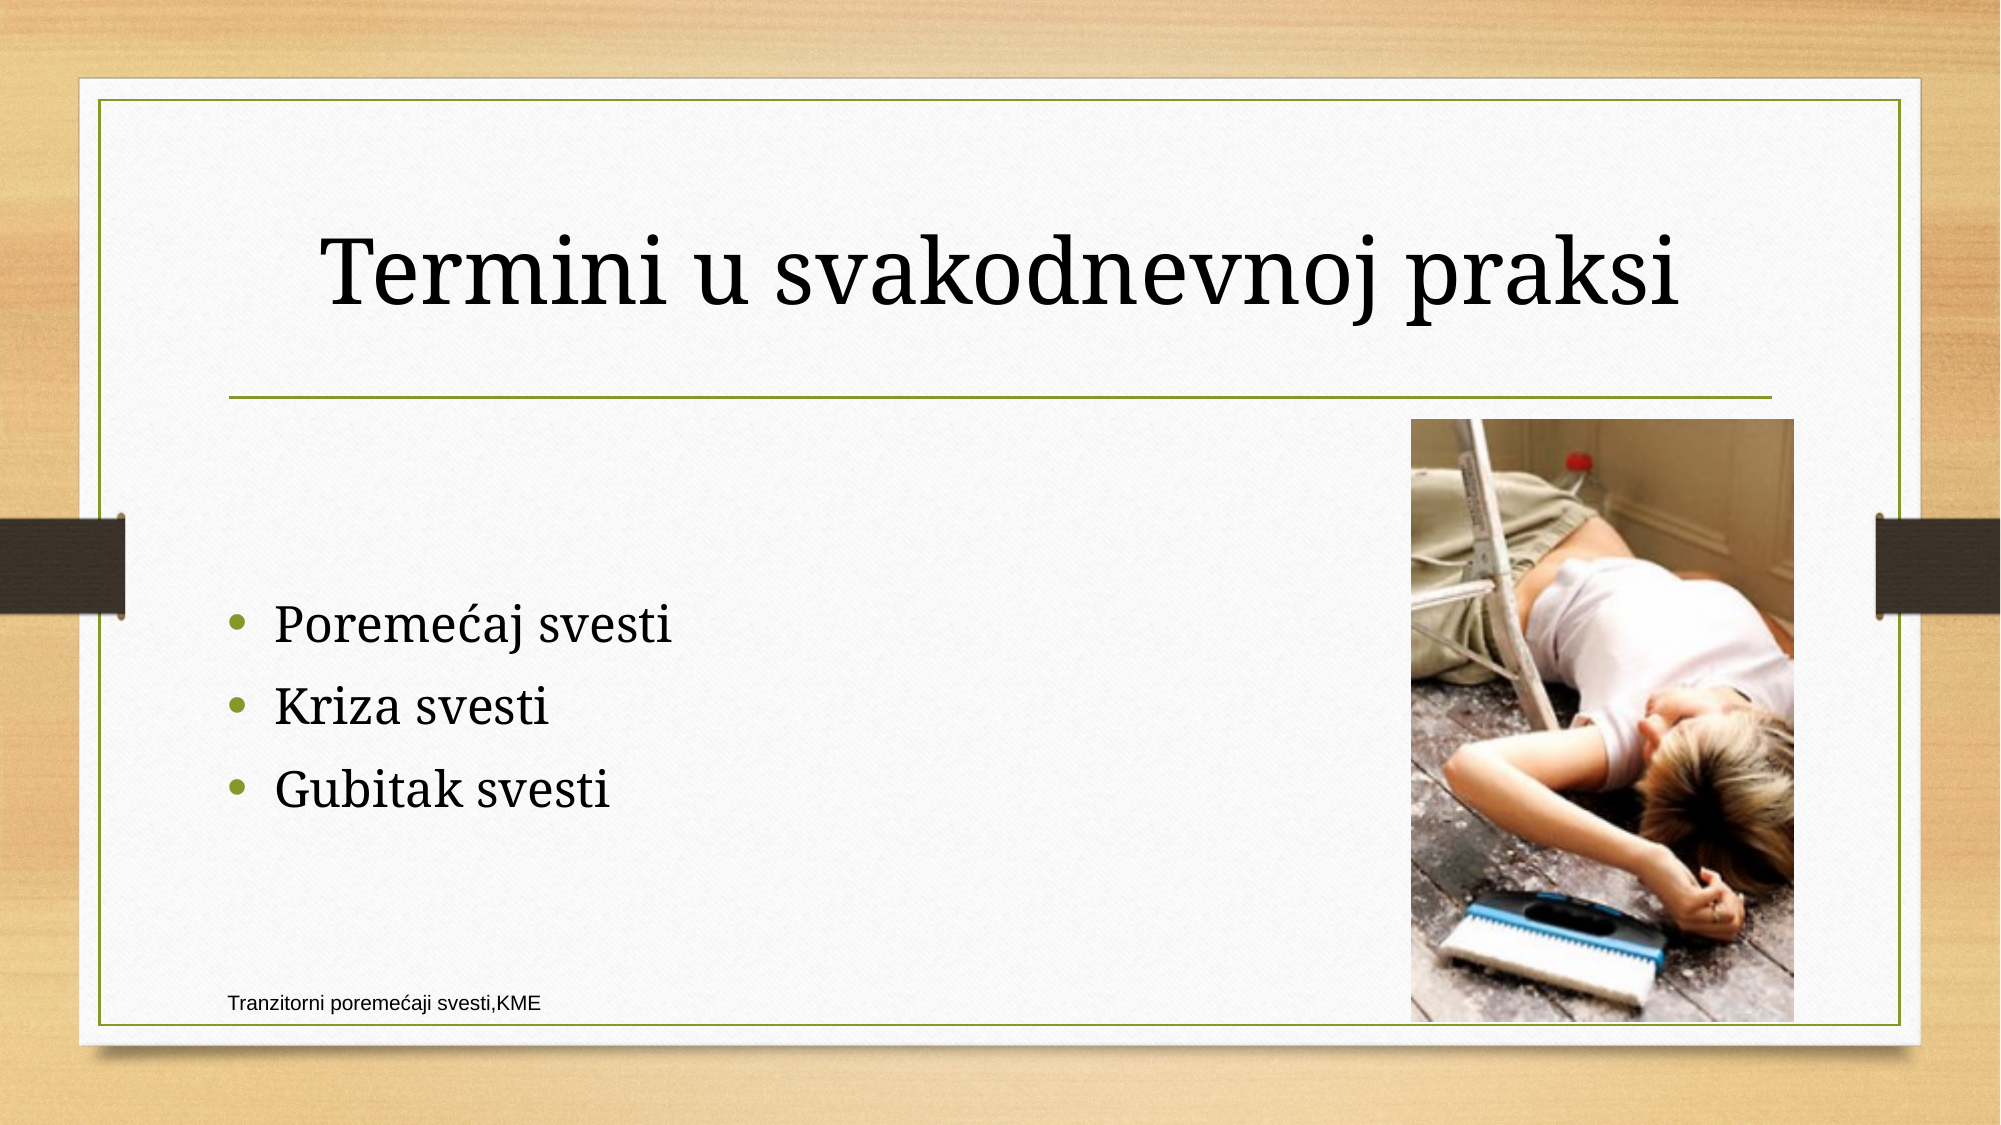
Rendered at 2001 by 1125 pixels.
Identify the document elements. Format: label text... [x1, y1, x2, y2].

title Termini u svakodnevnoj praksi [212, 161, 1788, 375]
list Poremećaj svesti Kriza svesti Gubitak svesti [212, 419, 1410, 964]
picture [0, 0, 2001, 1125]
footer Tranzitorni poremećaji svesti,KME [212, 979, 1411, 1025]
